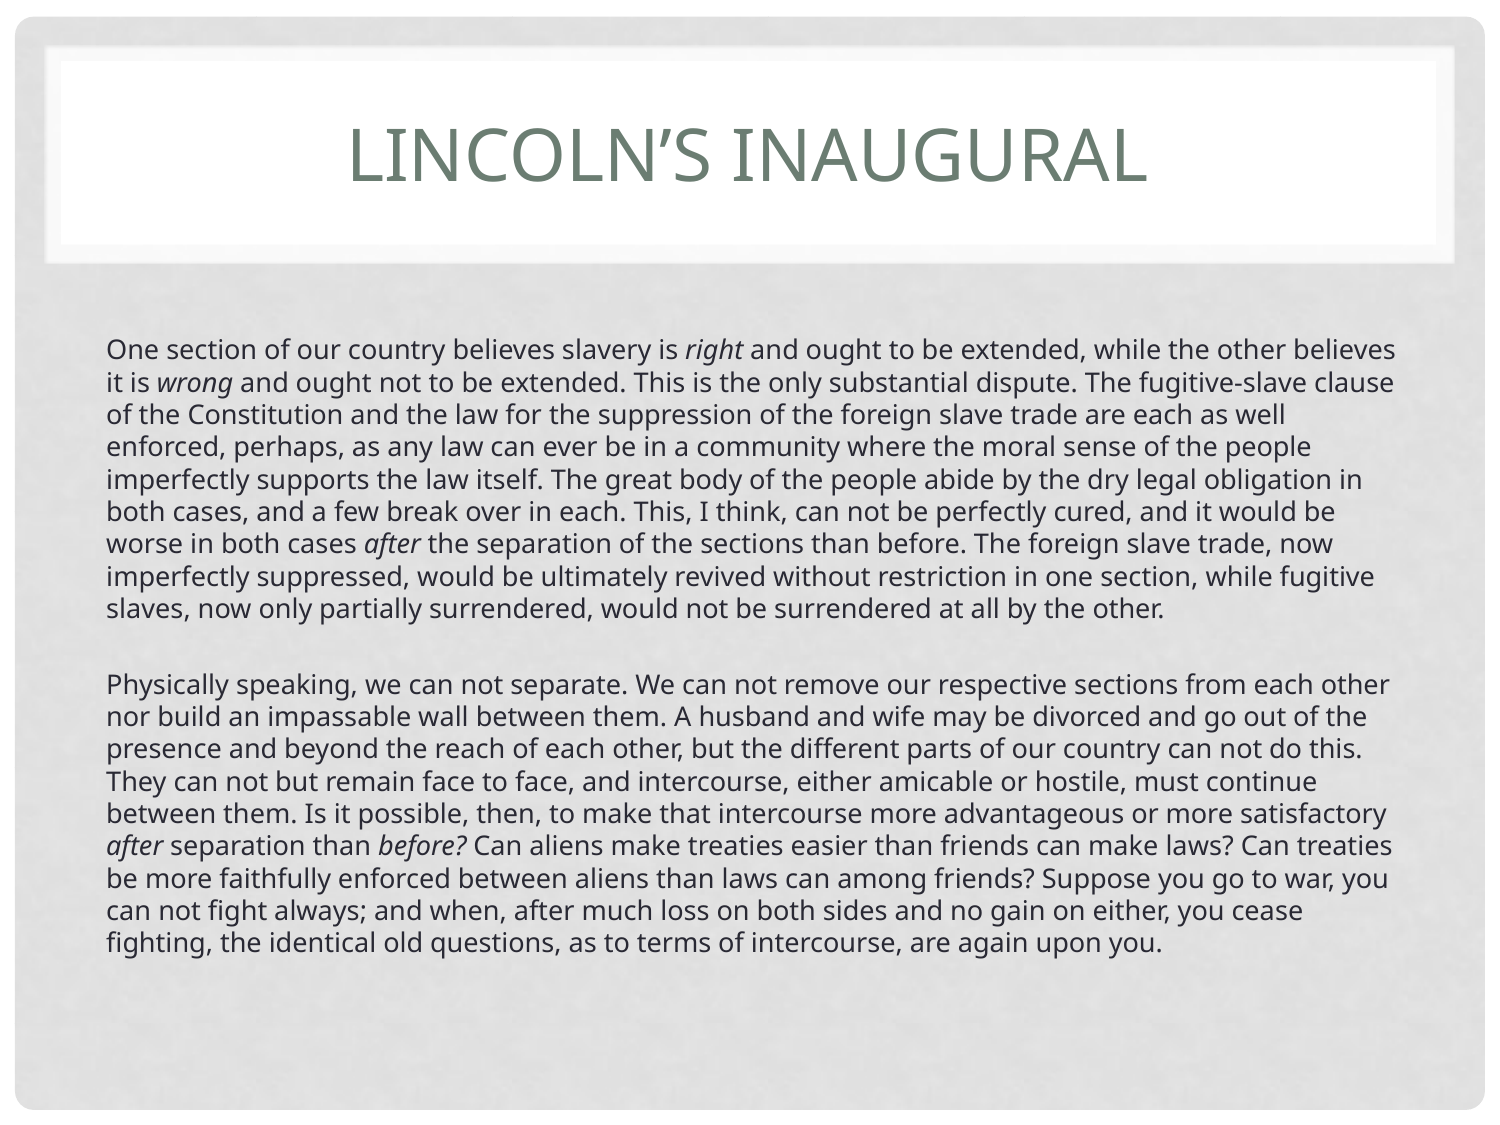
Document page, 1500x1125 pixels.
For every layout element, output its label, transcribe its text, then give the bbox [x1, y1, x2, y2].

list One section of our country believes slavery is right and ought to be extended, while the other believes it is wrong and ought not to be extended. This is the only substantial dispute. The fugitive-slave clause of the Constitution and the law for the suppression of the foreign slave trade are each as well enforced, perhaps, as any law can ever be in a community where the moral sense of the people imperfectly supports the law itself. The great body of the people abide by the dry legal obligation in both cases, and a few break over in each. This, I think, can not be perfectly cured, and it would be worse in both cases after the separation of the sections than before. The foreign slave trade, now imperfectly suppressed, would be ultimately revived without restriction in one section, while fugitive slaves, now only partially surrendered, would not be surrendered at all by the other. Physically speaking, we can not separate. We can not remove our respective sections from each other nor build an impassable wall between them. A husband and wife may be divorced and go out of the presence and beyond the reach of each other, but the different parts of our country can not do this. They can not but remain face to face, and intercourse, either amicable or hostile, must continue between them. Is it possible, then, to make that intercourse more advantageous or more satisfactory after separation than before? Can aliens make treaties easier than friends can make laws? Can treaties be more faithfully enforced between aliens than laws can among friends? Suppose you go to war, you can not fight always; and when, after much loss on both sides and no gain on either, you cease fighting, the identical old questions, as to terms of intercourse, are again upon you. [75, 287, 1425, 1005]
title Lincoln’s inaugural [69, 66, 1425, 238]
